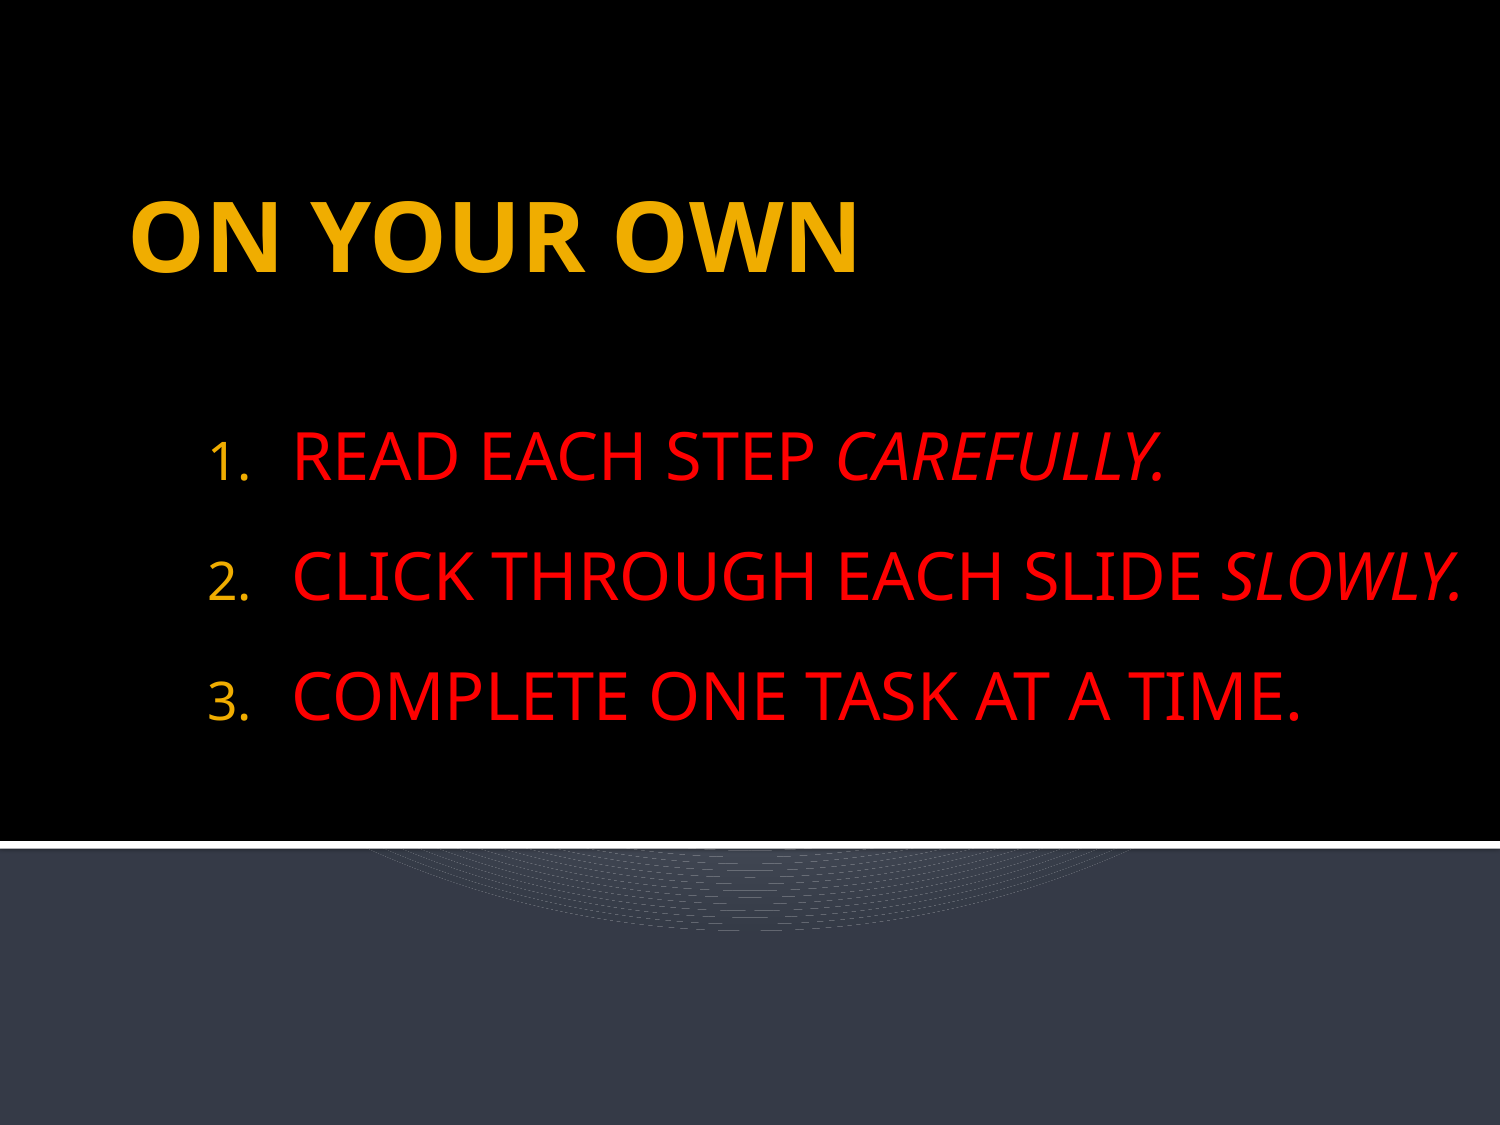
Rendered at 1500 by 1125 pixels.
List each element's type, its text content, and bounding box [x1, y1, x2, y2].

title ON YOUR OWN [112, 174, 1388, 350]
subtitle READ EACH STEP CAREFULLY. CLICK THROUGH EACH SLIDE SLOWLY. COMPLETE ONE TASK AT A TIME. [187, 350, 1500, 734]
